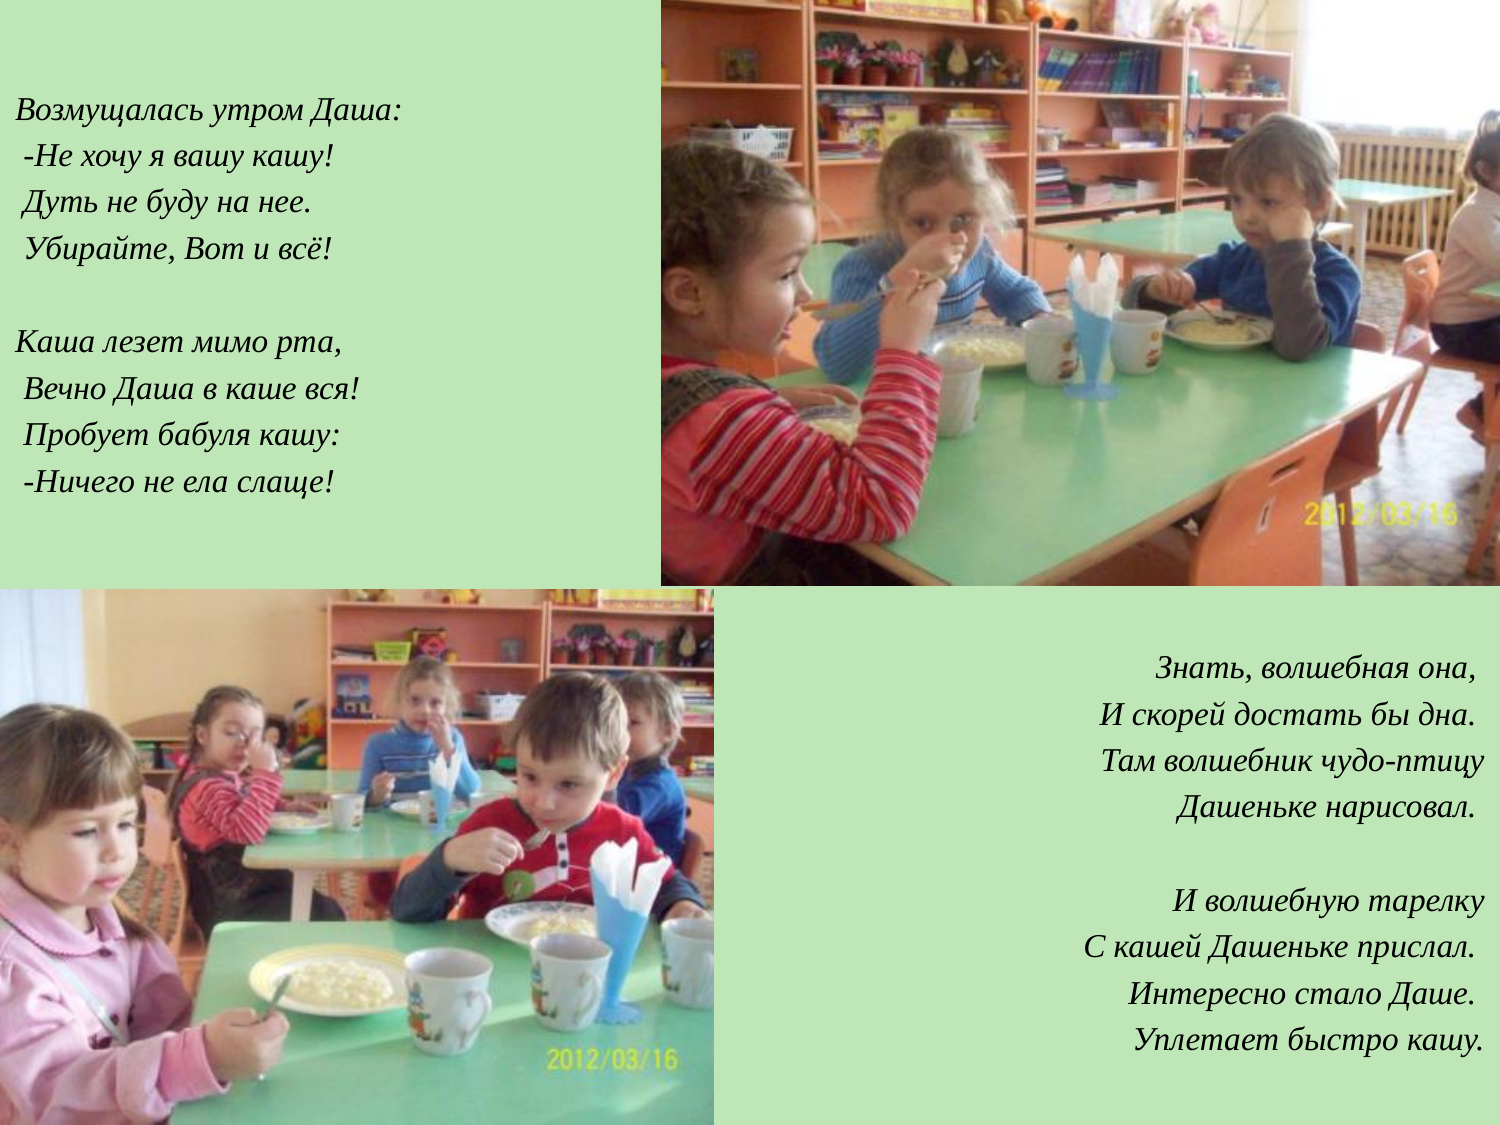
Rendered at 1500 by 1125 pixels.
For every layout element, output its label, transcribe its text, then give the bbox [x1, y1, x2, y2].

picture [0, 589, 715, 1125]
list Возмущалась утром Даша: -Не хочу я вашу кашу! Дуть не буду на нее. Убирайте, Вот и всё! Каша лезет мимо рта, Вечно Даша в каше вся! Пробует бабуля кашу: -Ничего не ела слаще! Знать, волшебная она, И скорей достать бы дна. Там волшебник чудо-птицу Дашеньке нарисовал. И волшебную тарелку С кашей Дашеньке прислал. Интересно стало Даше. Уплетает быстро кашу. [718, 593, 1500, 1125]
picture [660, 0, 1500, 587]
list Возмущалась утром Даша: -Не хочу я вашу кашу! Дуть не буду на нее. Убирайте, Вот и всё! Каша лезет мимо рта, Вечно Даша в каше вся! Пробует бабуля кашу: -Ничего не ела слаще! Знать, волшебная она, И скорей достать бы дна. Там волшебник чудо-птицу Дашеньке нарисовал. И волшебную тарелку С кашей Дашеньке прислал. Интересно стало Даше. Уплетает быстро кашу. [0, 0, 658, 587]
